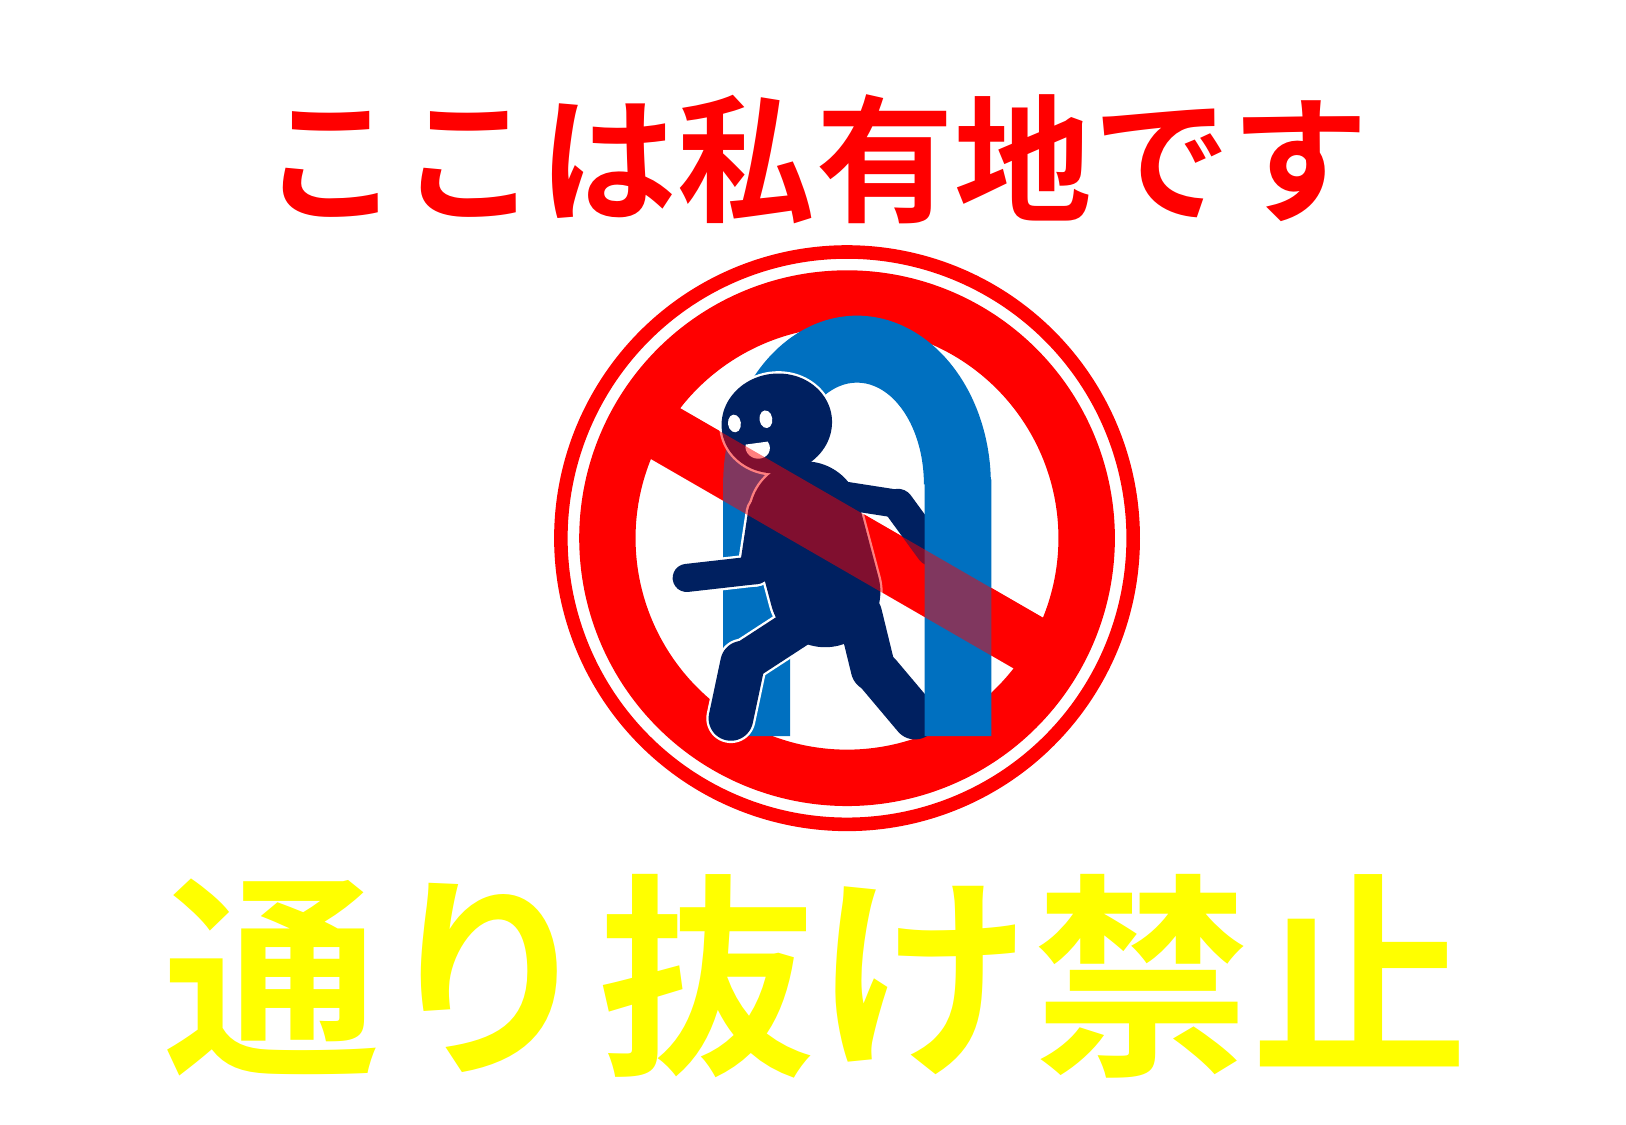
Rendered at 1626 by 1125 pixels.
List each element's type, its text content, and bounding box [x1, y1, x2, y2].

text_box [553, 244, 1141, 832]
text_box ここは私有地です [44, 66, 1588, 246]
text_box 通り抜け禁止 [37, 834, 1595, 1109]
